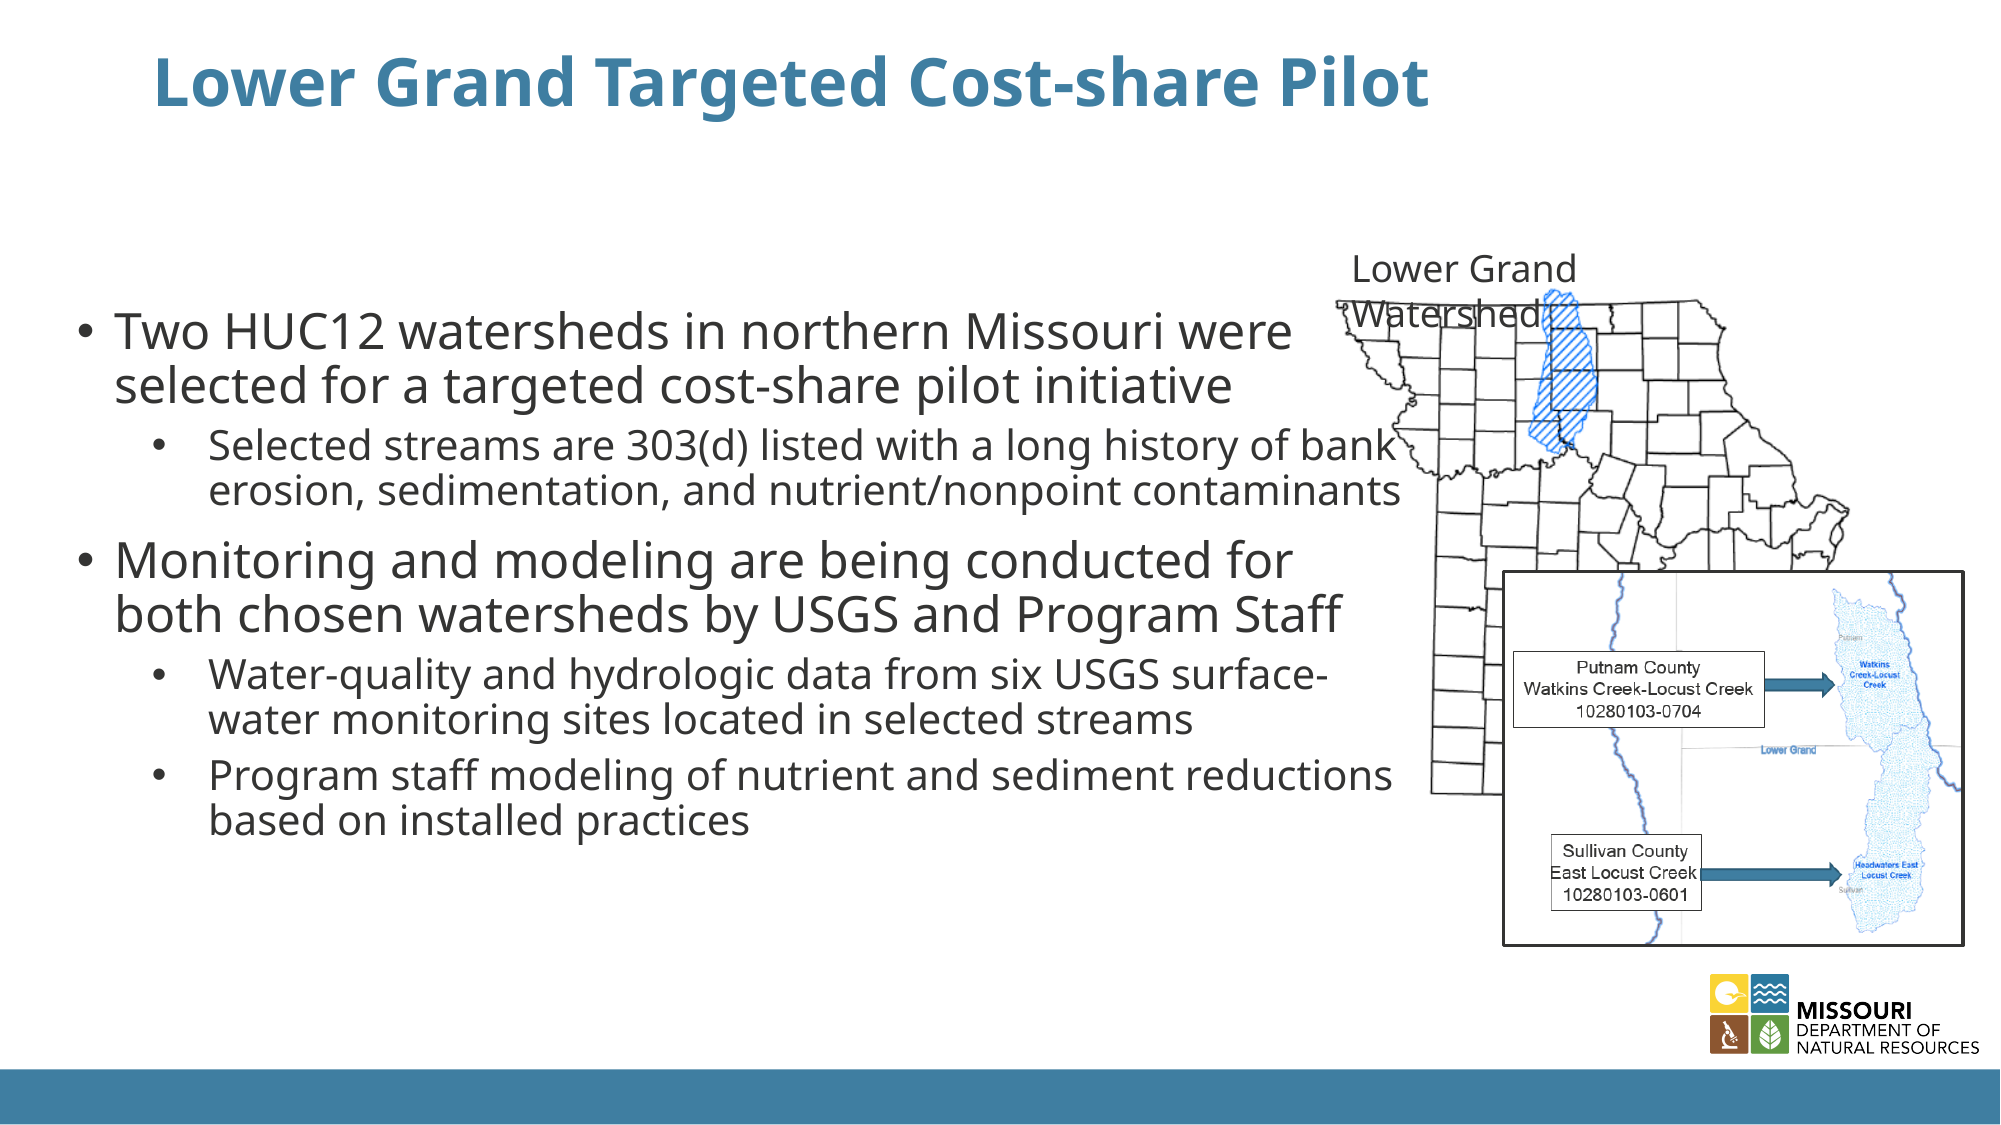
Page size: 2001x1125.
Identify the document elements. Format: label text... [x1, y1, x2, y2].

list Two HUC12 watersheds in northern Missouri were selected for a targeted cost-share pilot initiative Selected streams are 303(d) listed with a long history of bank erosion, sedimentation, and nutrient/nonpoint contaminants Monitoring and modeling are being conducted for both chosen watersheds by USGS and Program Staff Water-quality and hydrologic data from six USGS surface-water monitoring sites located in selected streams Program staff modeling of nutrient and sediment reductions based on installed practices [61, 298, 1432, 1021]
title Lower Grand Targeted Cost-share Pilot [137, 59, 1863, 209]
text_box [1220, 237, 2000, 945]
picture [1710, 974, 1979, 1054]
